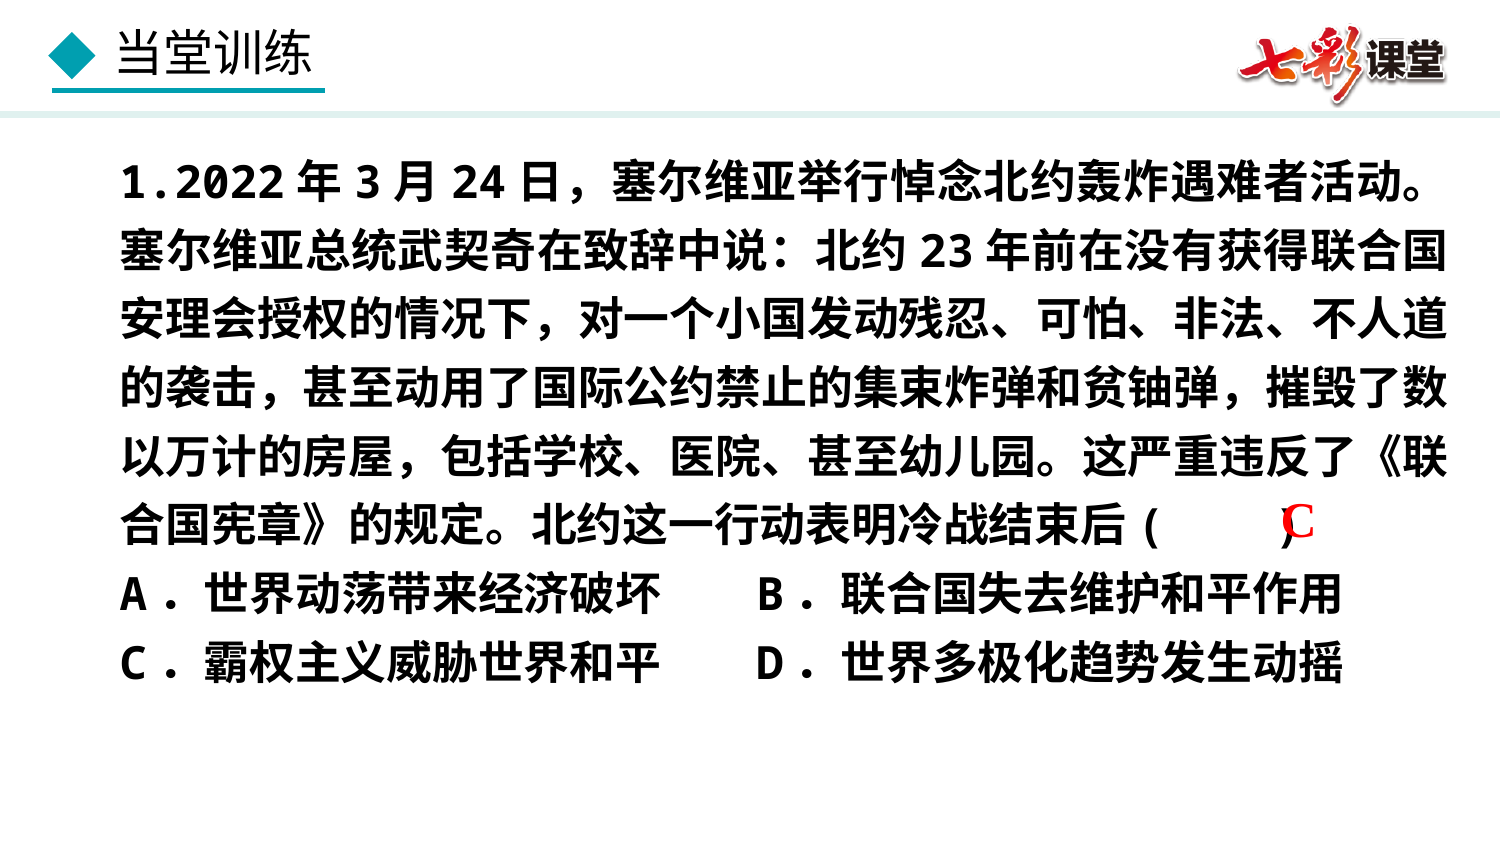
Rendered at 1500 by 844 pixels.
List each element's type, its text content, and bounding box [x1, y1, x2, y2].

text_box C [1265, 479, 1342, 615]
picture [1234, 20, 1451, 108]
text_box 1.2022年3月24日，塞尔维亚举行悼念北约轰炸遇难者活动。塞尔维亚总统武契奇在致辞中说：北约23年前在没有获得联合国安理会授权的情况下，对一个小国发动残忍、可怕、非法、不人道的袭击，甚至动用了国际公约禁止的集束炸弹和贫铀弹，摧毁了数以万计的房屋，包括学校、医院、甚至幼儿园。这严重违反了《联合国宪章》的规定。北约这一行动表明冷战结束后( ) A．世界动荡带来经济破坏 B．联合国失去维护和平作用 C．霸权主义威胁世界和平 D．世界多极化趋势发生动摇 [104, 131, 1464, 723]
